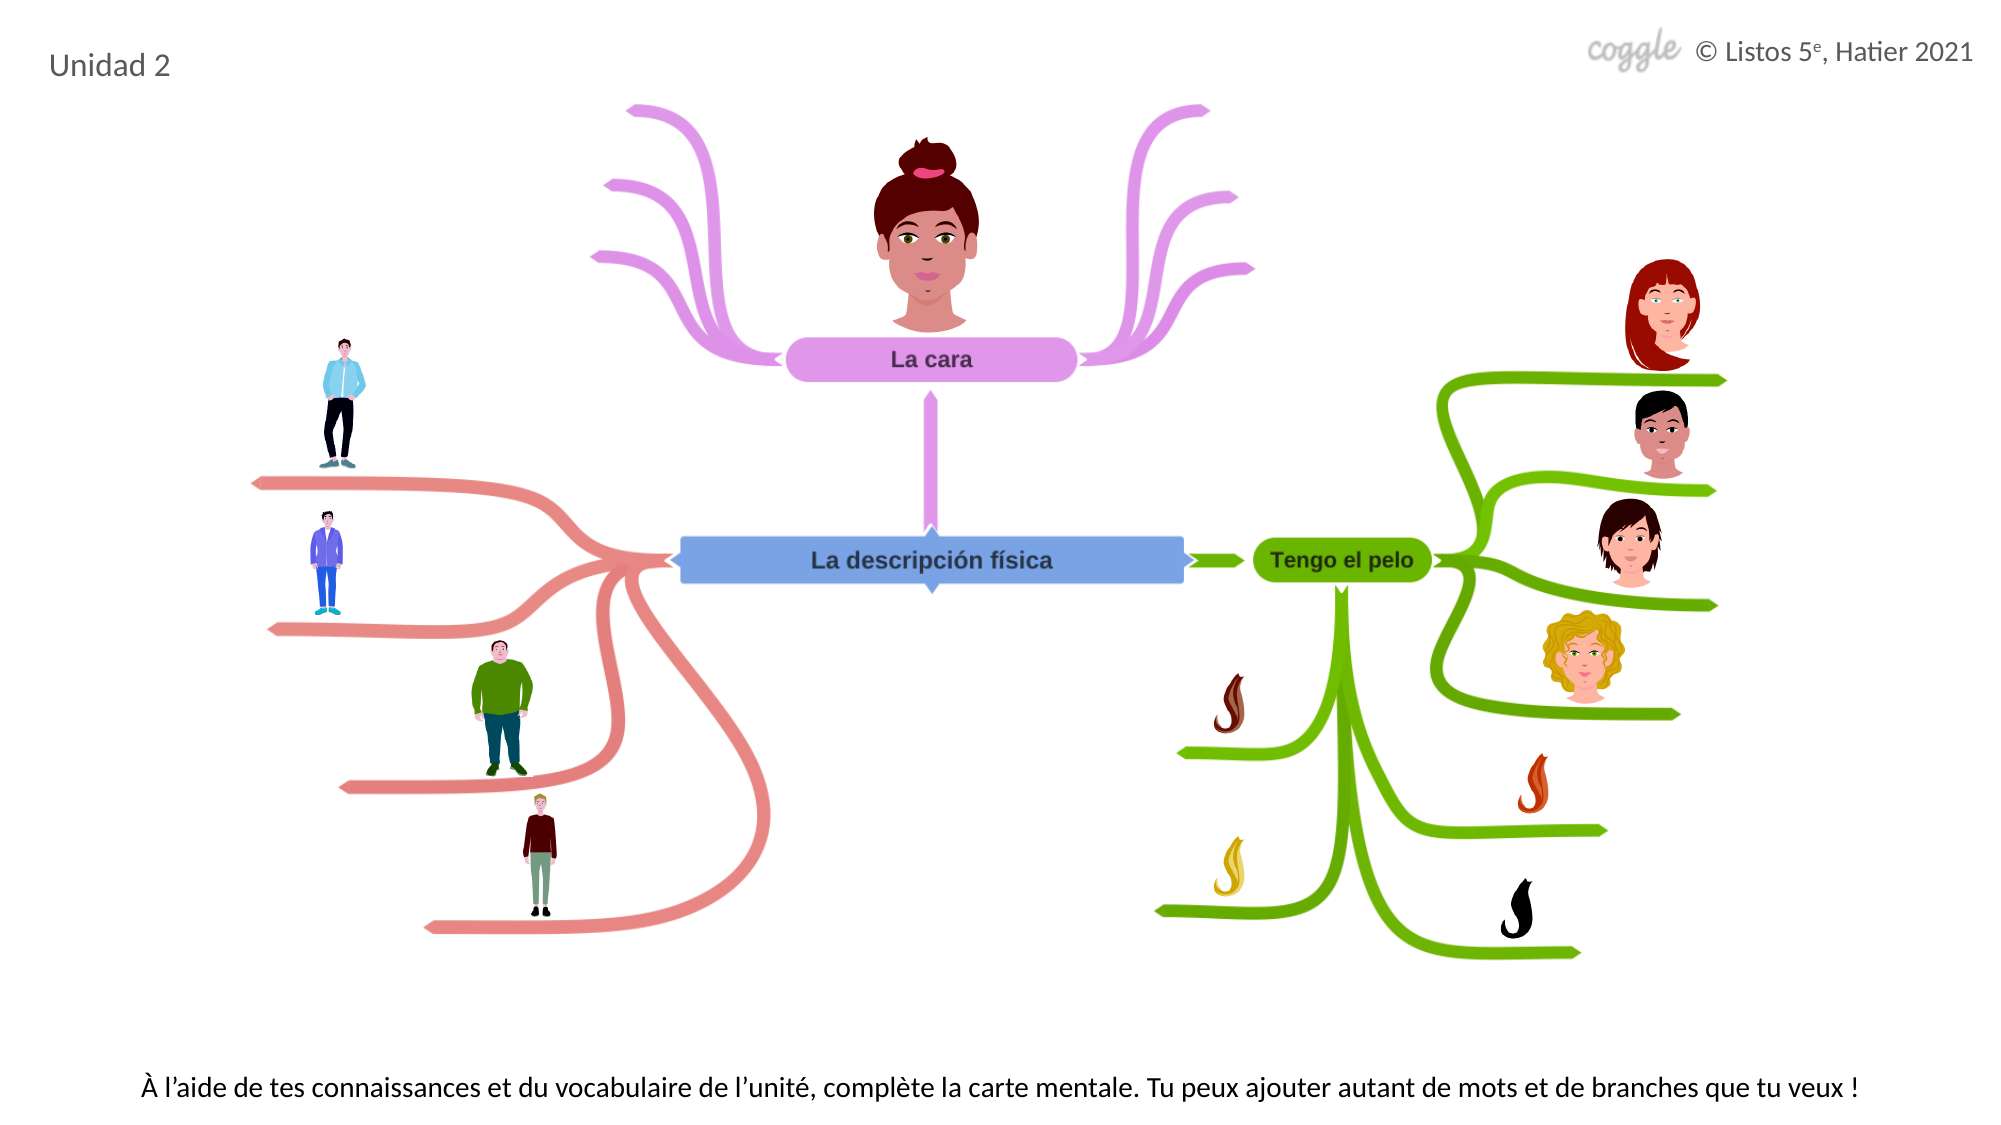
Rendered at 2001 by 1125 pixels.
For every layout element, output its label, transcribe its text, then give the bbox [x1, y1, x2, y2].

text_box © Listos 5e, Hatier 2021 [1710, 25, 2000, 75]
text_box À l’aide de tes connaissances et du vocabulaire de l’unité, complète la carte mentale. Tu peux ajouter autant de mots et de branches que tu veux ! [126, 1061, 1899, 1112]
picture [1565, 19, 1710, 81]
picture [232, 90, 1741, 968]
text_box Unidad 2 [34, 35, 204, 90]
